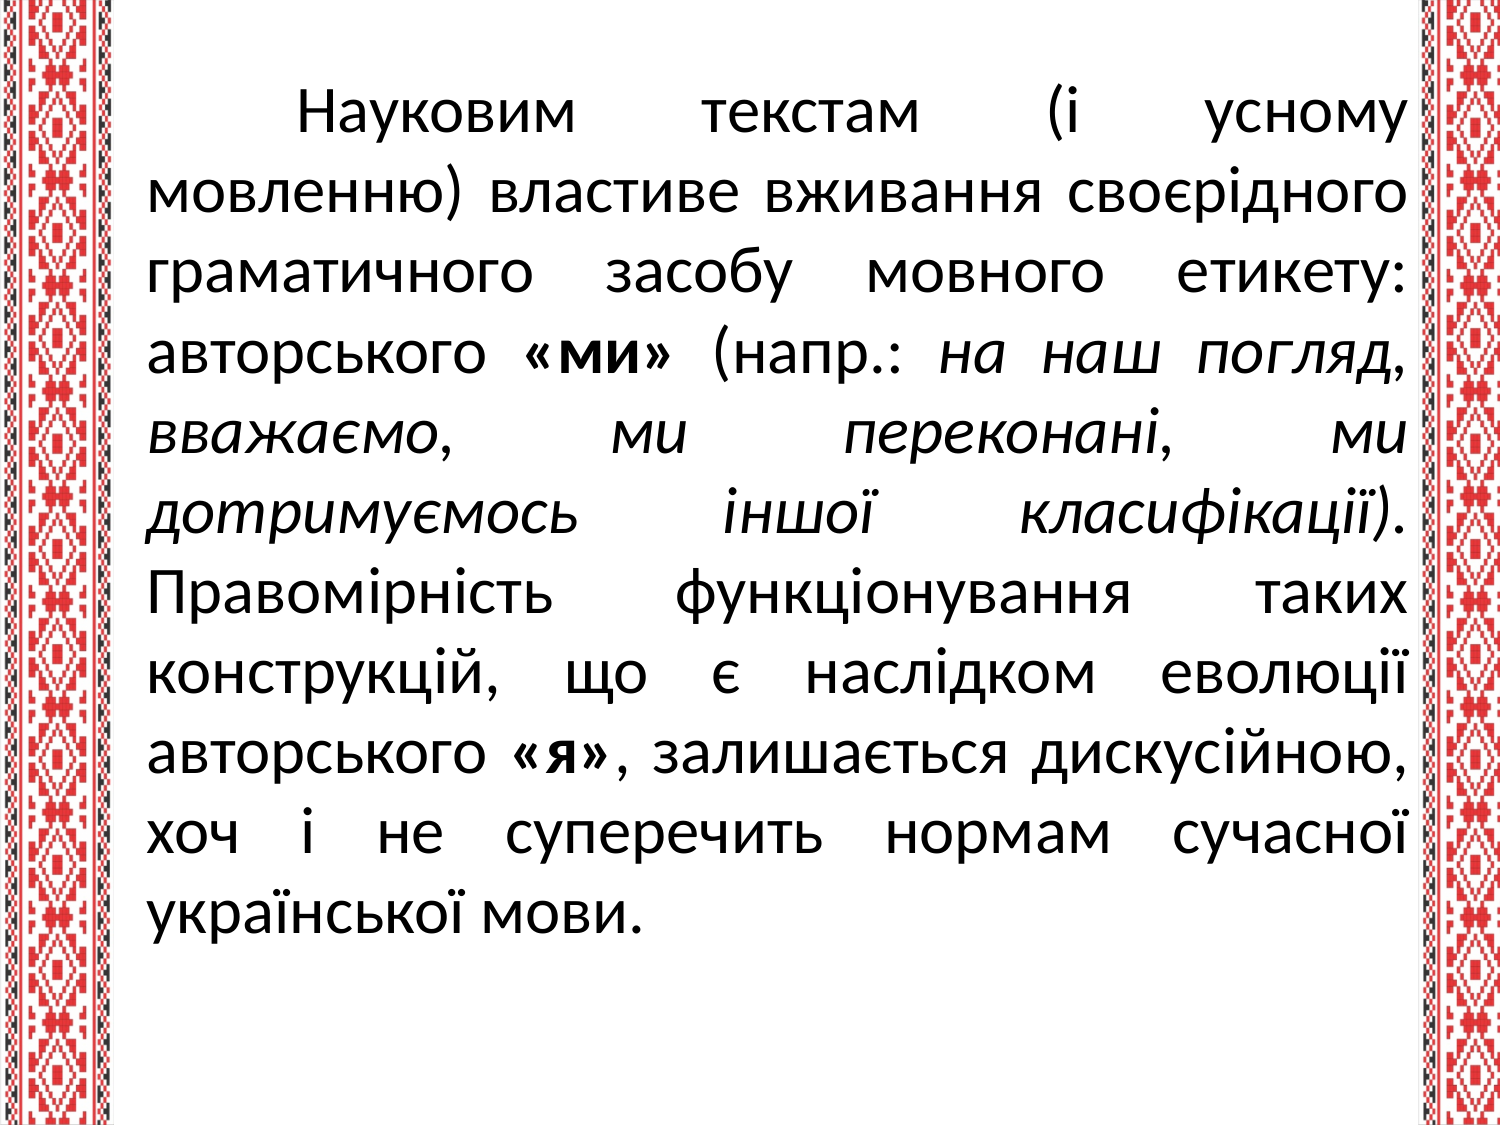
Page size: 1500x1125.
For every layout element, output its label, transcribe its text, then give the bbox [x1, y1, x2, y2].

picture [0, 1, 620, 1124]
list Науковим текстам (і усному мовленню) властиве вживання своєрідного граматичного засобу мовного етикету: авторського «ми» (напр.: на наш погляд, вважаємо, ми переконані, ми дотримуємось іншої класифікації). Правомірність функціонування таких конструкцій, що є наслідком еволюції авторського «я», залишається дискусійною, хоч і не суперечить нормам сучасної української мови. [114, 58, 1418, 1005]
picture [911, 1, 1500, 1124]
